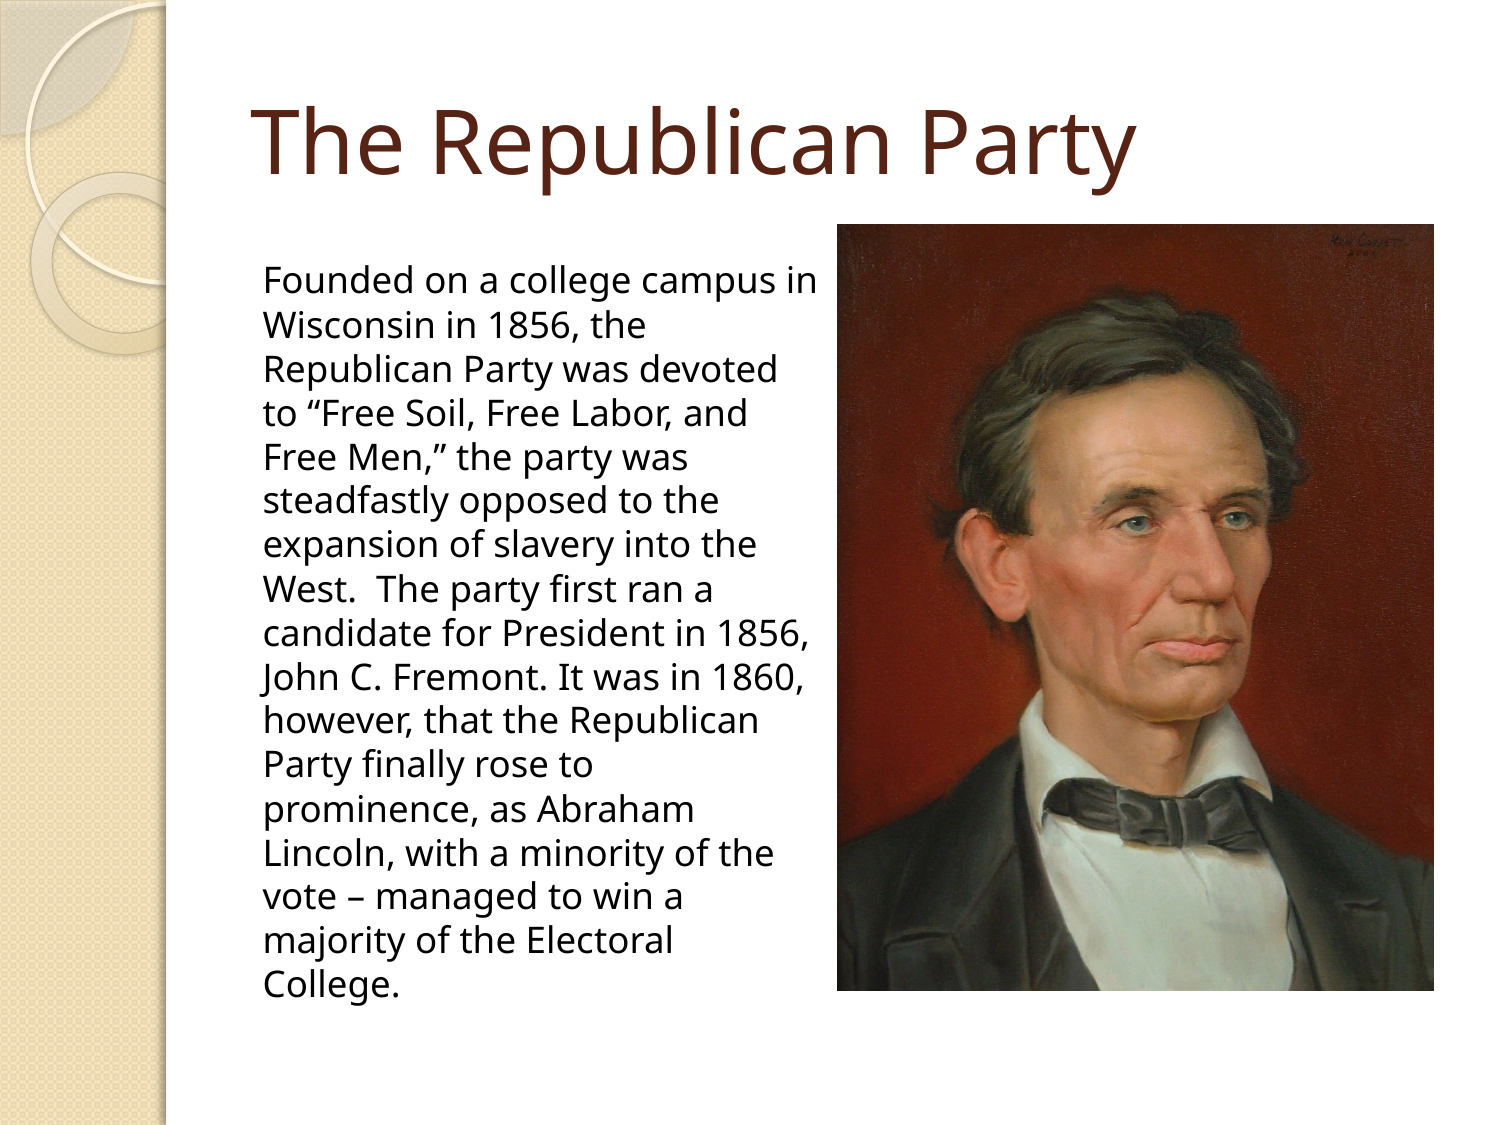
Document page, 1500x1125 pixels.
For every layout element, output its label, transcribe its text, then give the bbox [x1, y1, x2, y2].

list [837, 224, 1434, 991]
title The Republican Party [235, 45, 1466, 233]
list Founded on a college campus in Wisconsin in 1856, the Republican Party was devoted to “Free Soil, Free Labor, and Free Men,” the party was steadfastly opposed to the expansion of slavery into the West. The party first ran a candidate for President in 1856, John C. Fremont. It was in 1860, however, that the Republican Party finally rose to prominence, as Abraham Lincoln, with a minority of the vote – managed to win a majority of the Electoral College. [235, 249, 836, 1015]
